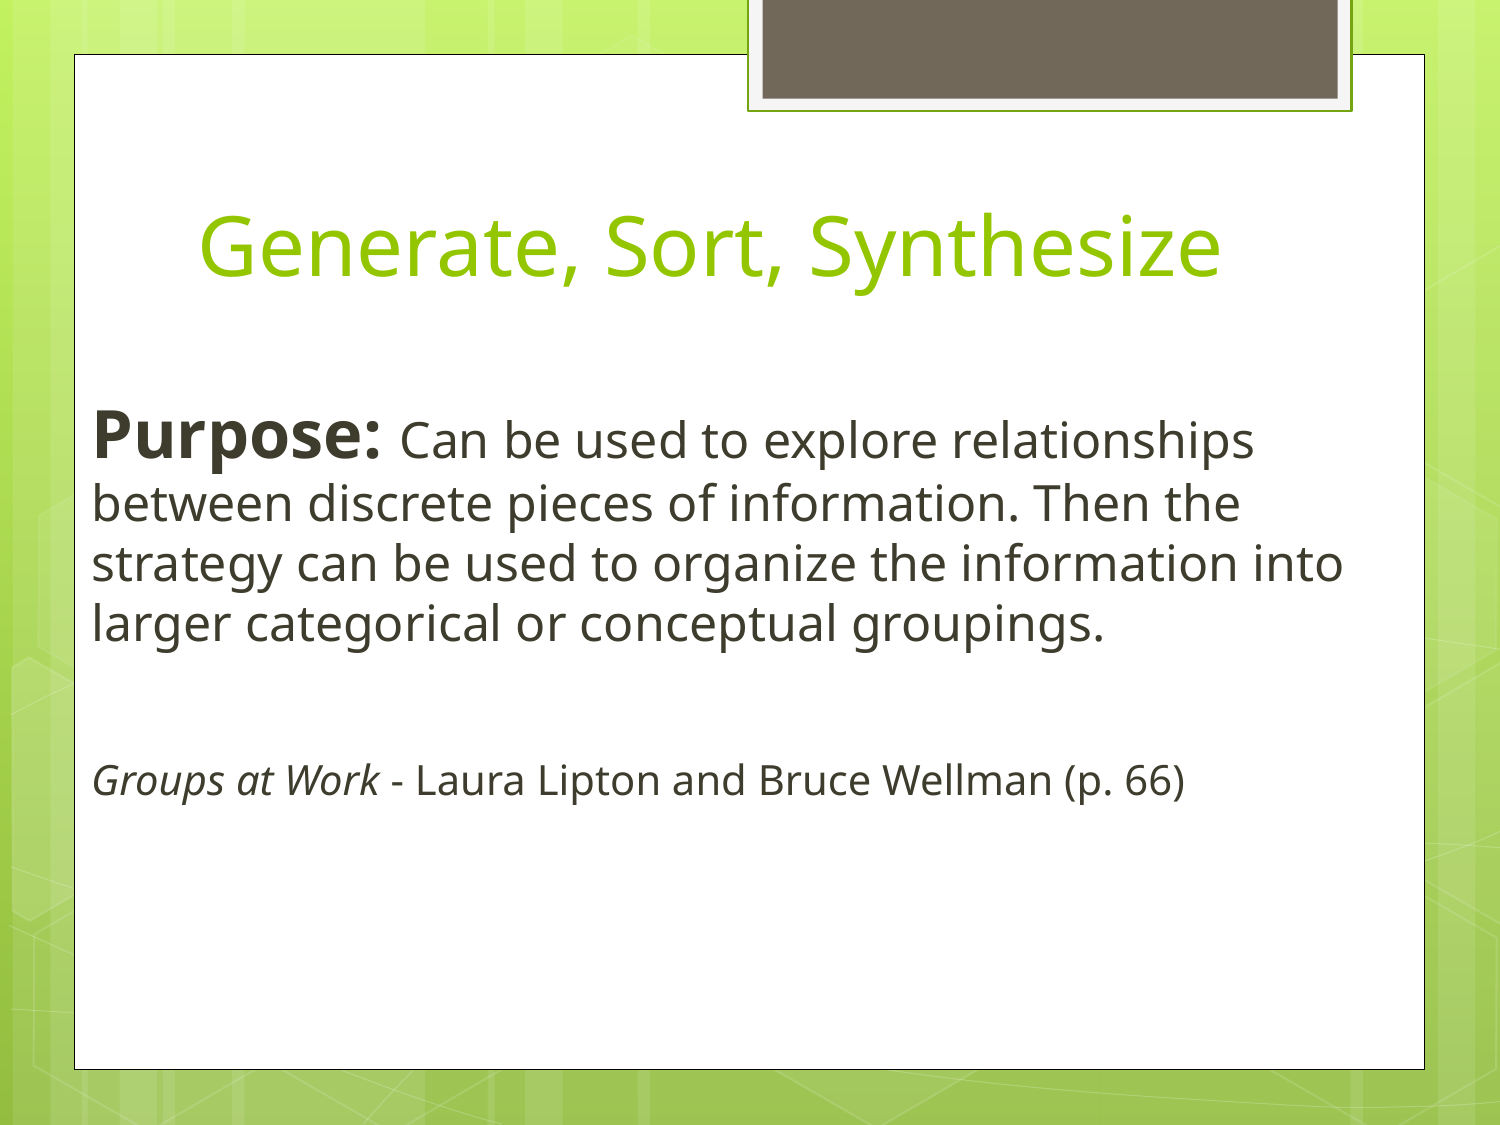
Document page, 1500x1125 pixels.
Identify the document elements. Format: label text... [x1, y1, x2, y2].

title Generate, Sort, Synthesize [183, 113, 1336, 290]
list Purpose: Can be used to explore relationships between discrete pieces of information. Then the strategy can be used to organize the information into larger categorical or conceptual groupings. Groups at Work - Laura Lipton and Bruce Wellman (p. 66) [64, 290, 1447, 1106]
